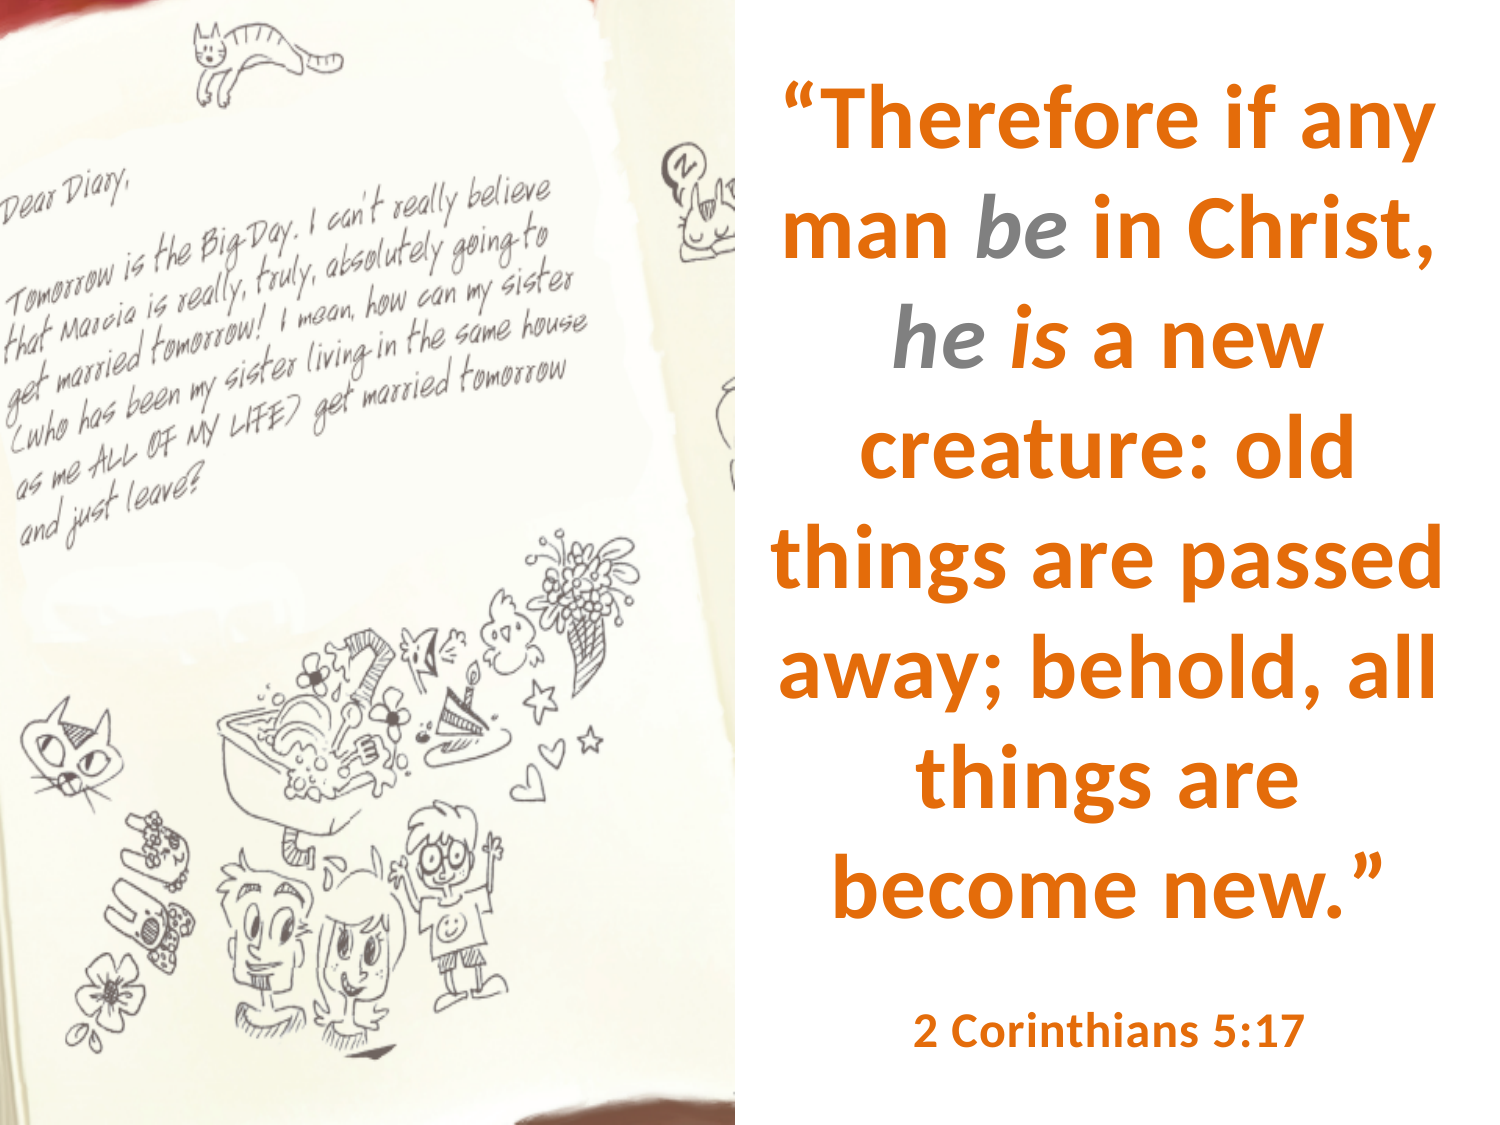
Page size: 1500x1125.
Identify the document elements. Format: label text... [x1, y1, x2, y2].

picture [0, 0, 735, 1125]
text_box “Therefore if any man be in Christ, he is a new creature: old things are passed away; behold, all things are become new.” 2 Corinthians 5:17 [738, 49, 1482, 1065]
